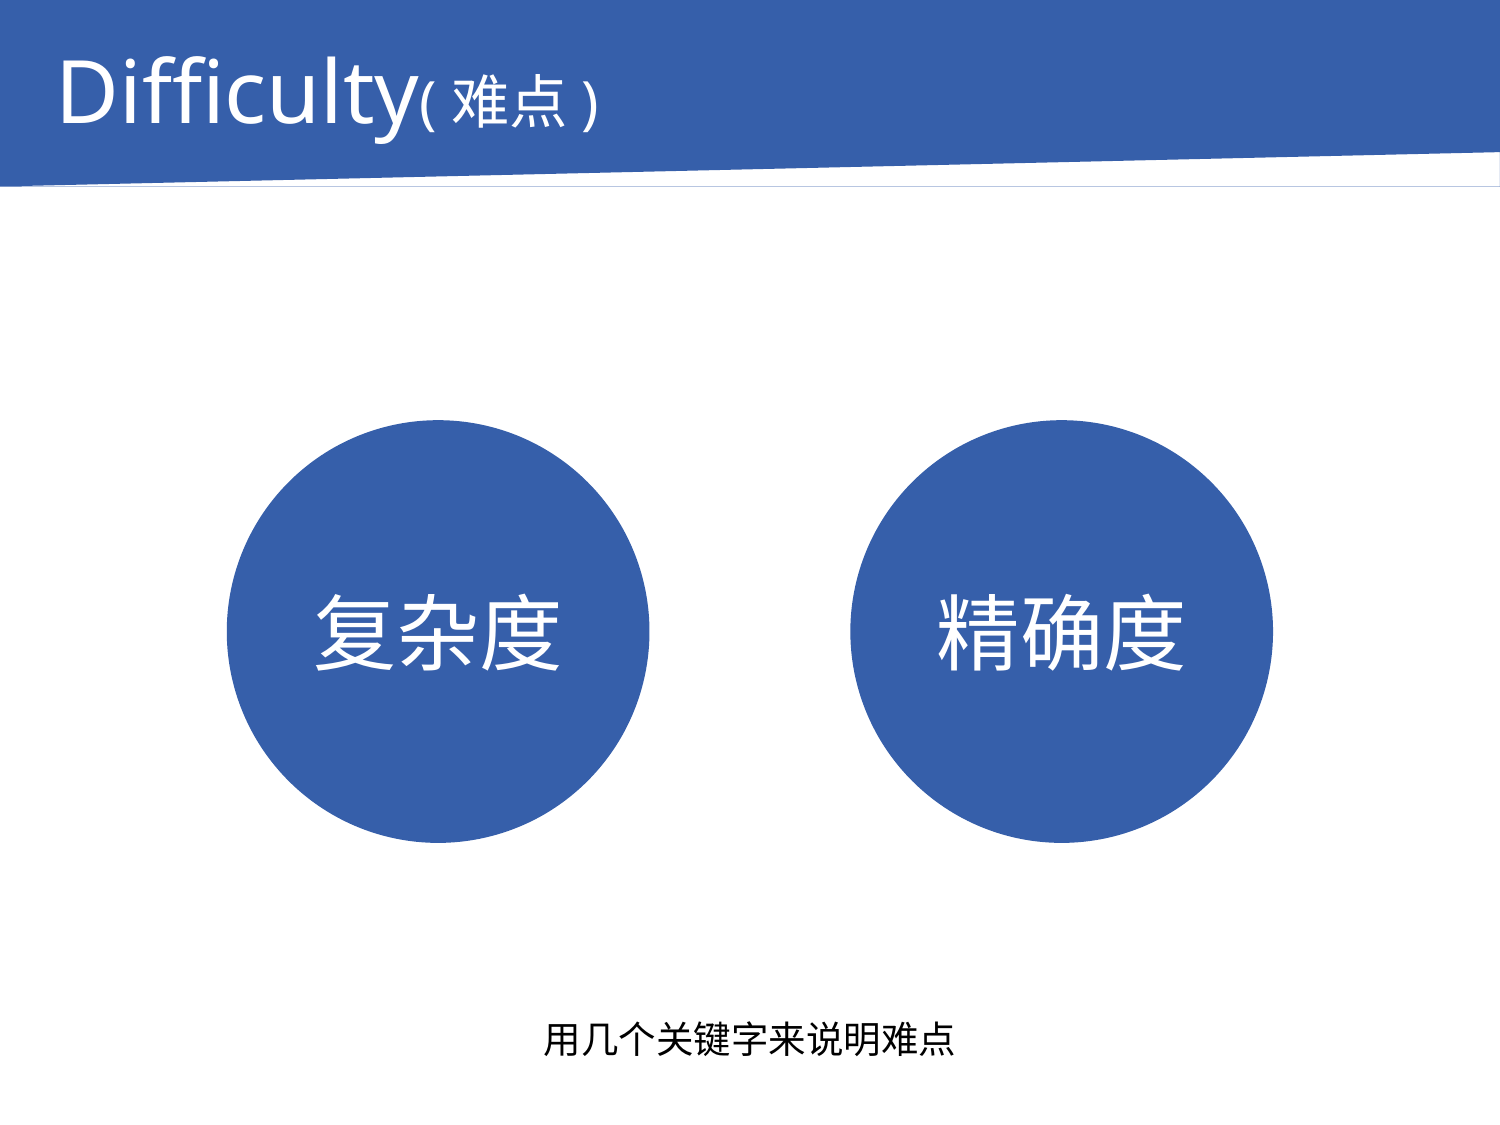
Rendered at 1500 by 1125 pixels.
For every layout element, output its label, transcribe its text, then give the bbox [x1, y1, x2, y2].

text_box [850, 420, 1274, 843]
text_box 用几个关键字来说明难点 [130, 1009, 1370, 1069]
list Difficulty(难点) [40, 40, 1405, 141]
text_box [226, 420, 650, 843]
